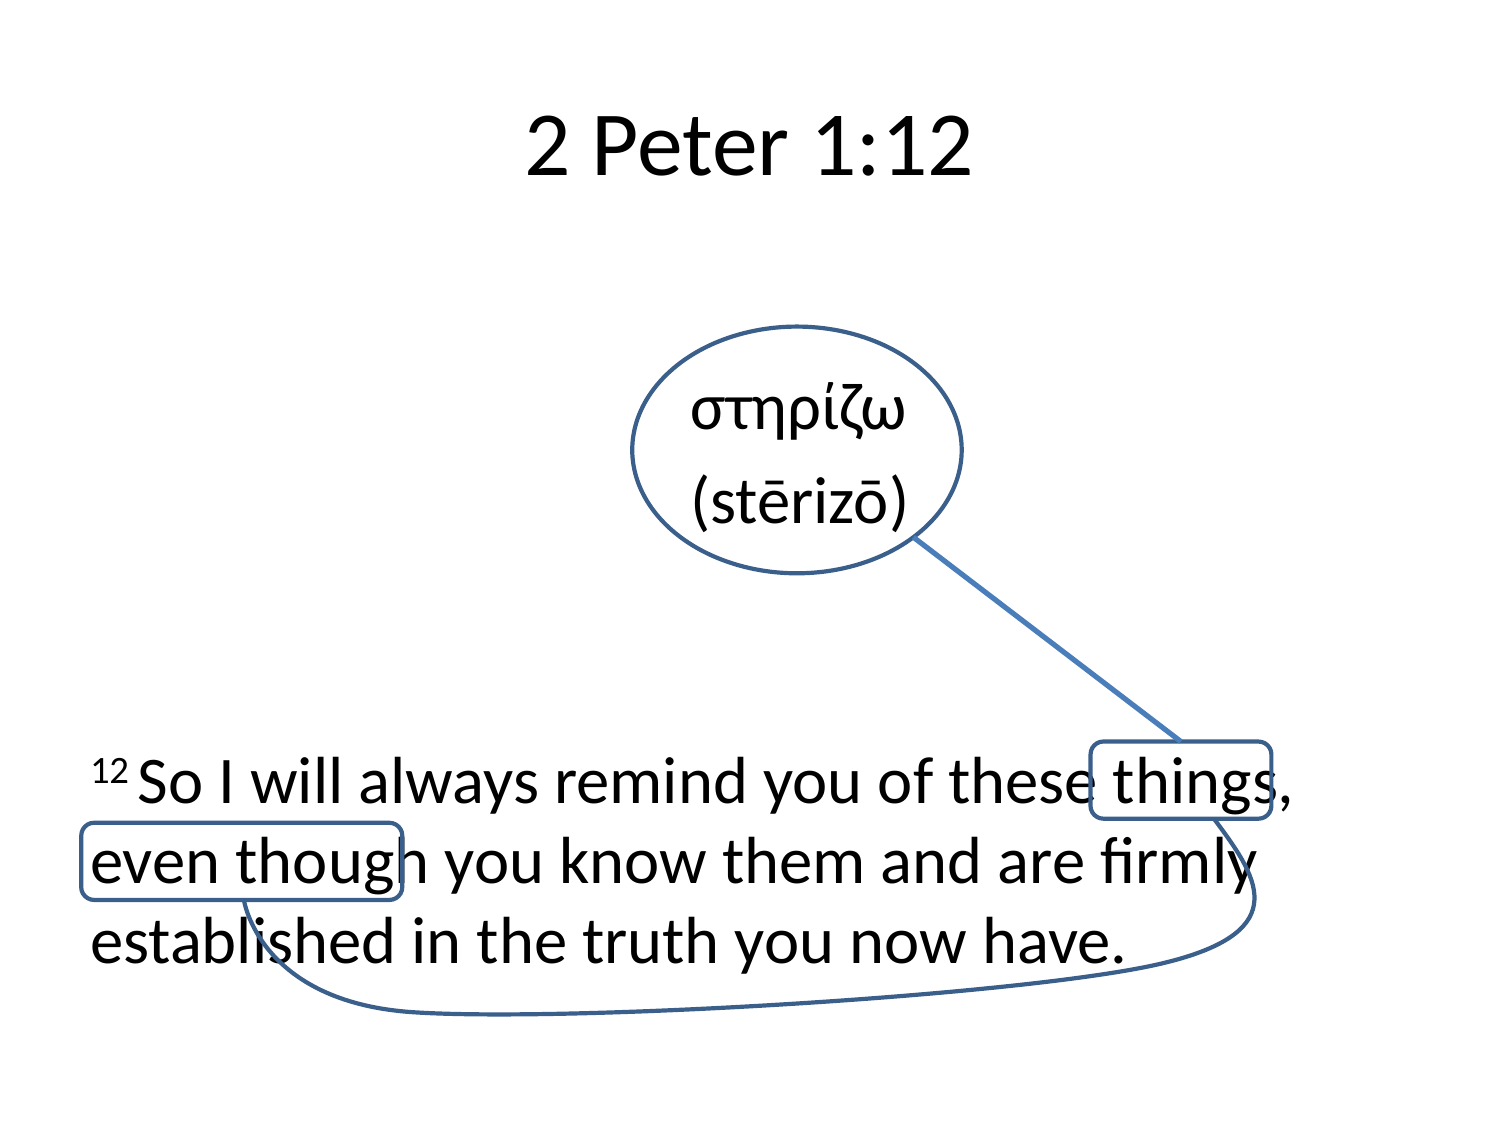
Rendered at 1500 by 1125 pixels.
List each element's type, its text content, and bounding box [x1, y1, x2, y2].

text_box [1088, 739, 1274, 821]
list στηρίζω (stērizō) 12 So I will always remind you of these things, even though you know them and are firmly established in the truth you now have. [75, 262, 1425, 1005]
text_box [79, 820, 405, 903]
text_box [241, 817, 1257, 1017]
text_box [630, 324, 964, 576]
title 2 Peter 1:12 [75, 45, 1425, 233]
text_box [913, 536, 1182, 742]
